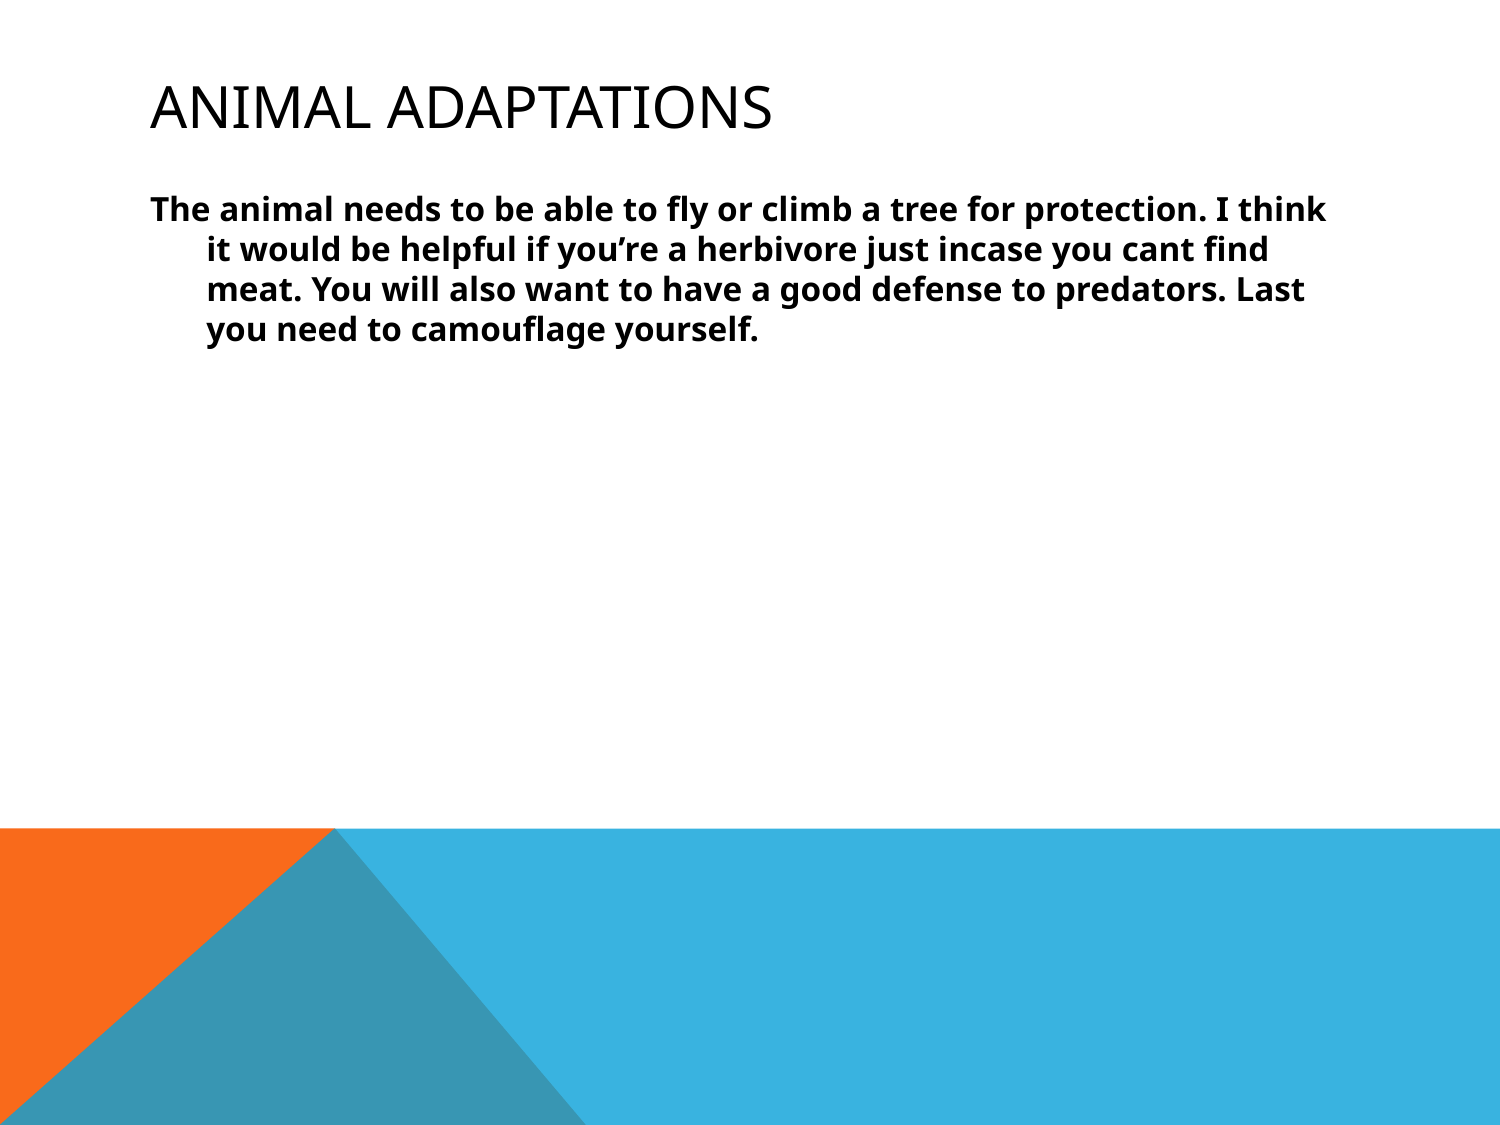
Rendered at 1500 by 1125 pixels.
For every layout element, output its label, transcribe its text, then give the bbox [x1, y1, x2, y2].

list The animal needs to be able to fly or climb a tree for protection. I think it would be helpful if you’re a herbivore just incase you cant find meat. You will also want to have a good defense to predators. Last you need to camouflage yourself. [135, 180, 1369, 768]
title Animal Adaptations [135, 60, 1369, 150]
